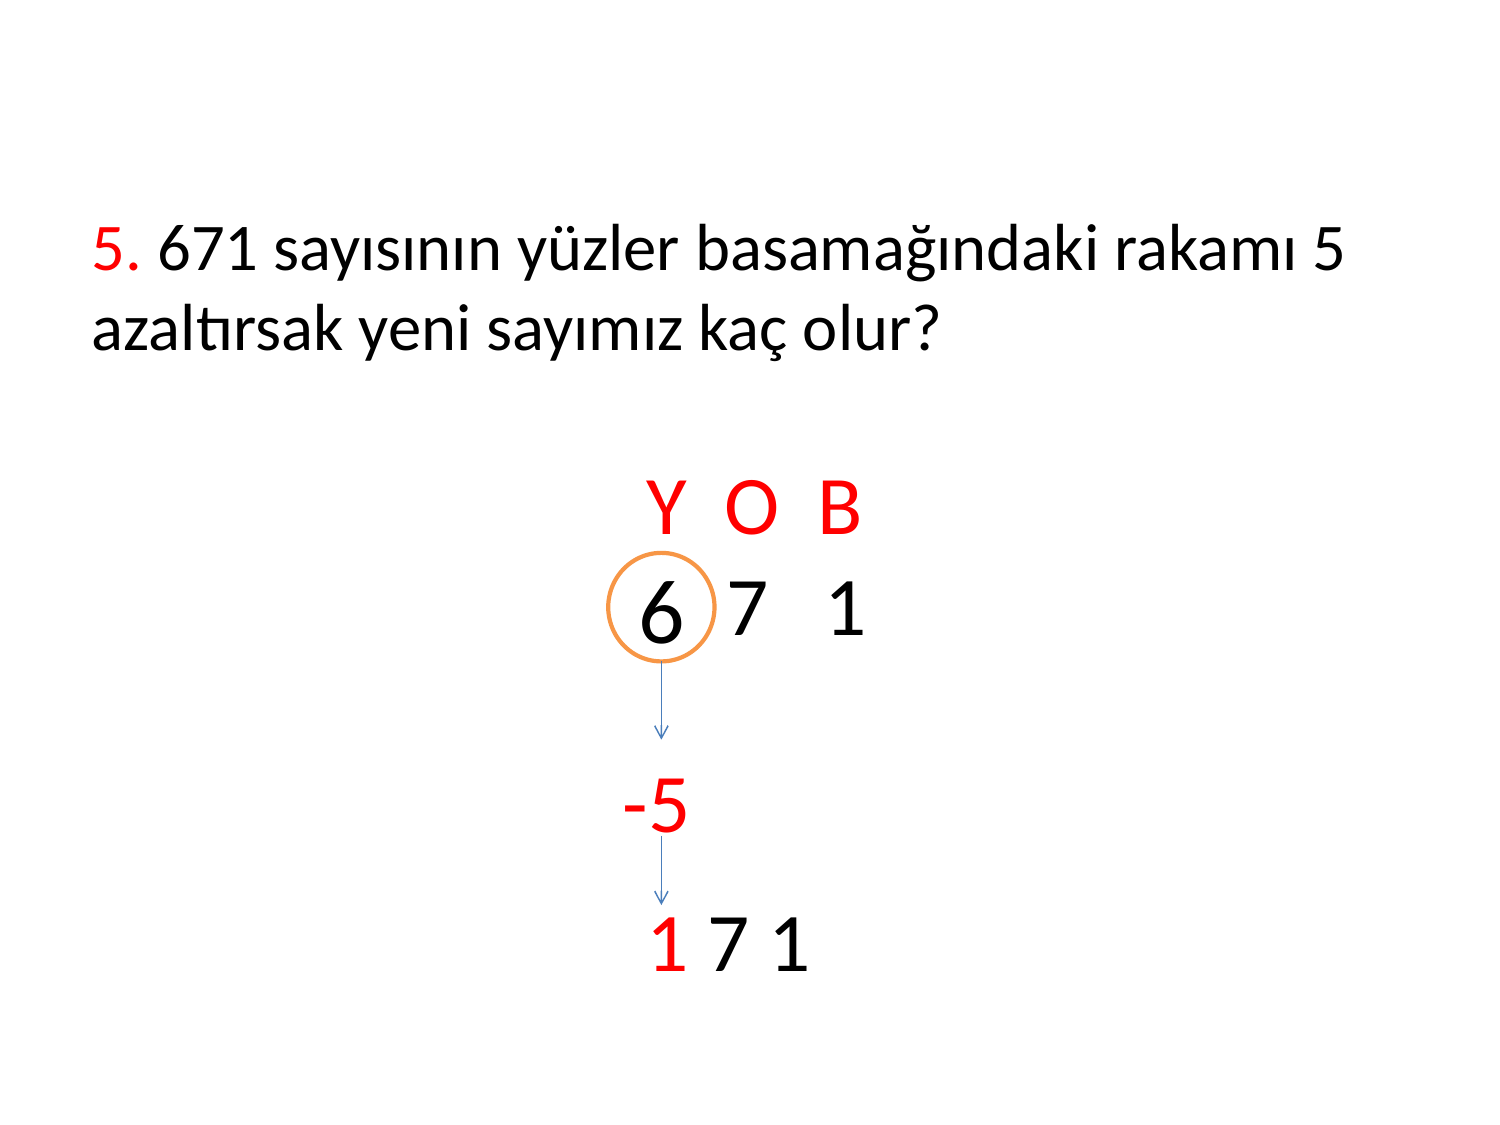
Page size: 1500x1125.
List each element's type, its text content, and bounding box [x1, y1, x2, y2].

text_box Y O B 6 7 1 [631, 444, 983, 659]
text_box -5 [608, 742, 715, 857]
text_box 6 [606, 550, 717, 664]
list 5. 671 sayısının yüzler basamağındaki rakamı 5 azaltırsak yeni sayımız kaç olur? [76, 196, 1427, 1035]
text_box 1 7 1 [631, 881, 983, 996]
